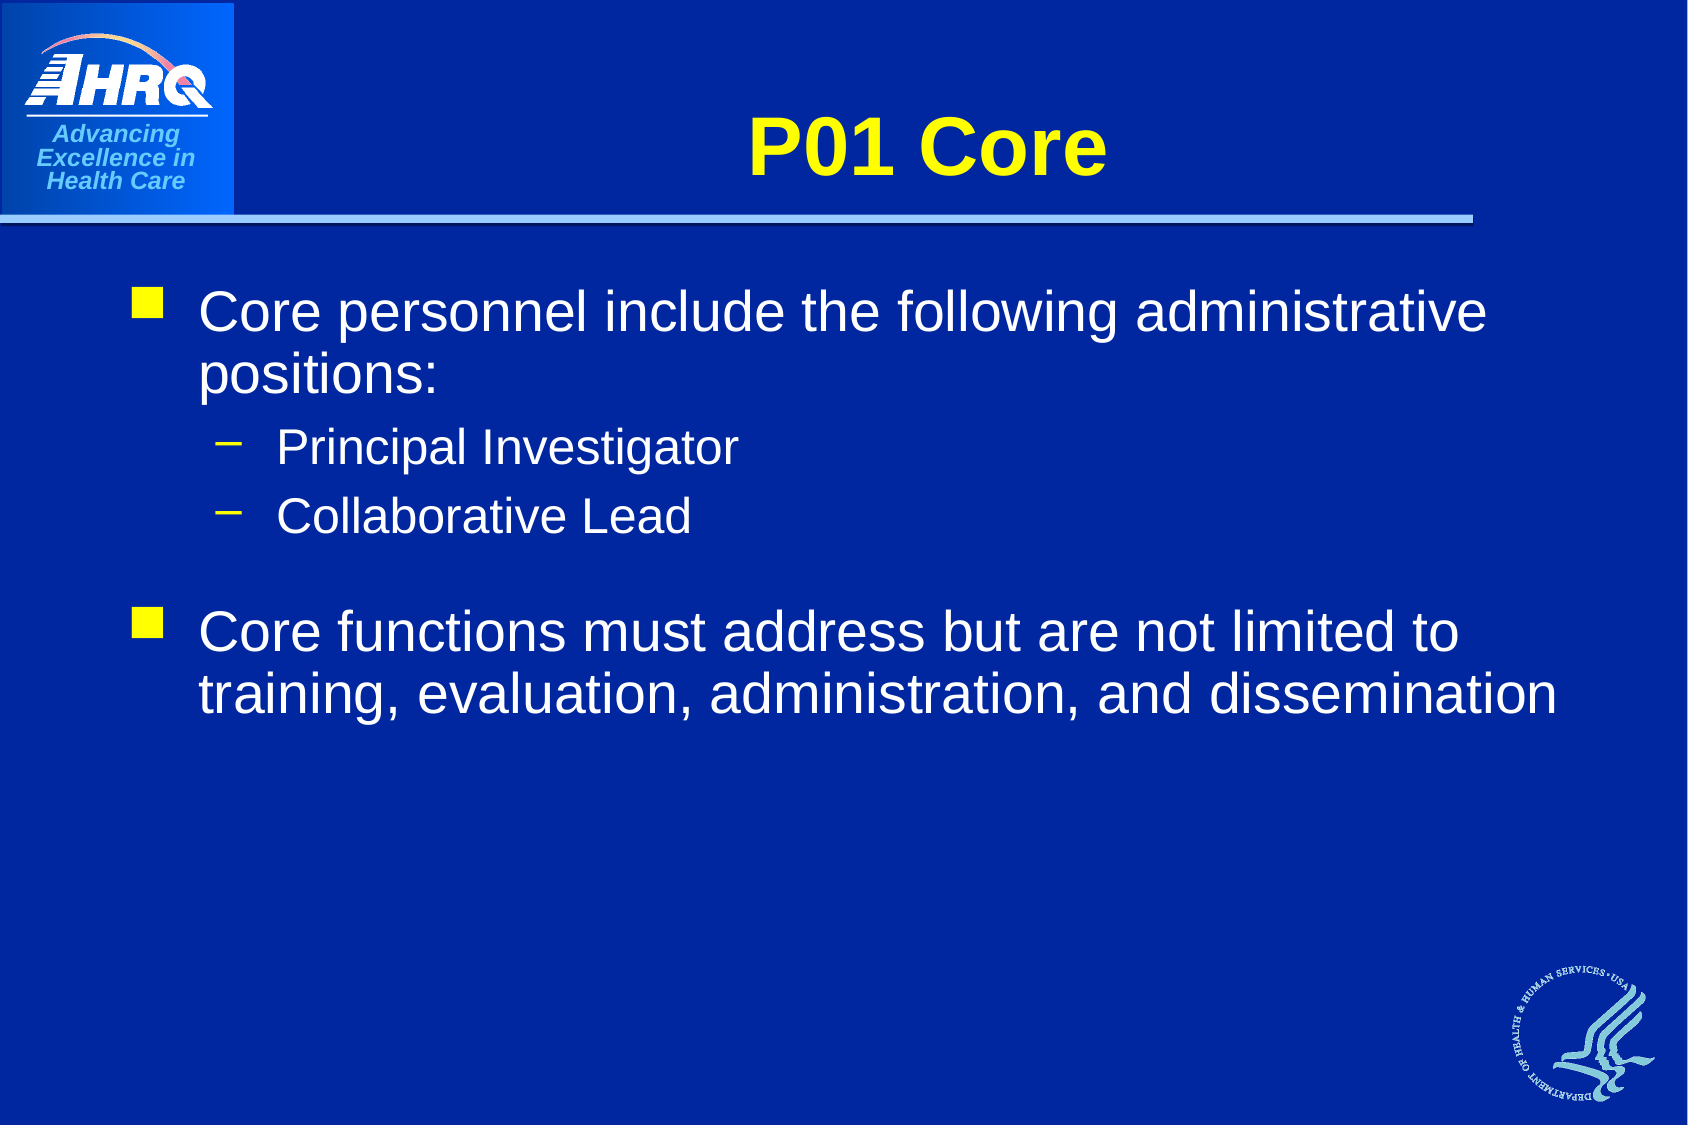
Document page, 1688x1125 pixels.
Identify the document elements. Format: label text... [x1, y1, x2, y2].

picture [9, 12, 229, 133]
picture [1493, 950, 1670, 1123]
title P01 Core [268, 56, 1588, 202]
list Core personnel include the following administrative positions: Principal Investigator Collaborative Lead Core functions must address but are not limited to training, evaluation, administration, and dissemination [111, 274, 1588, 751]
